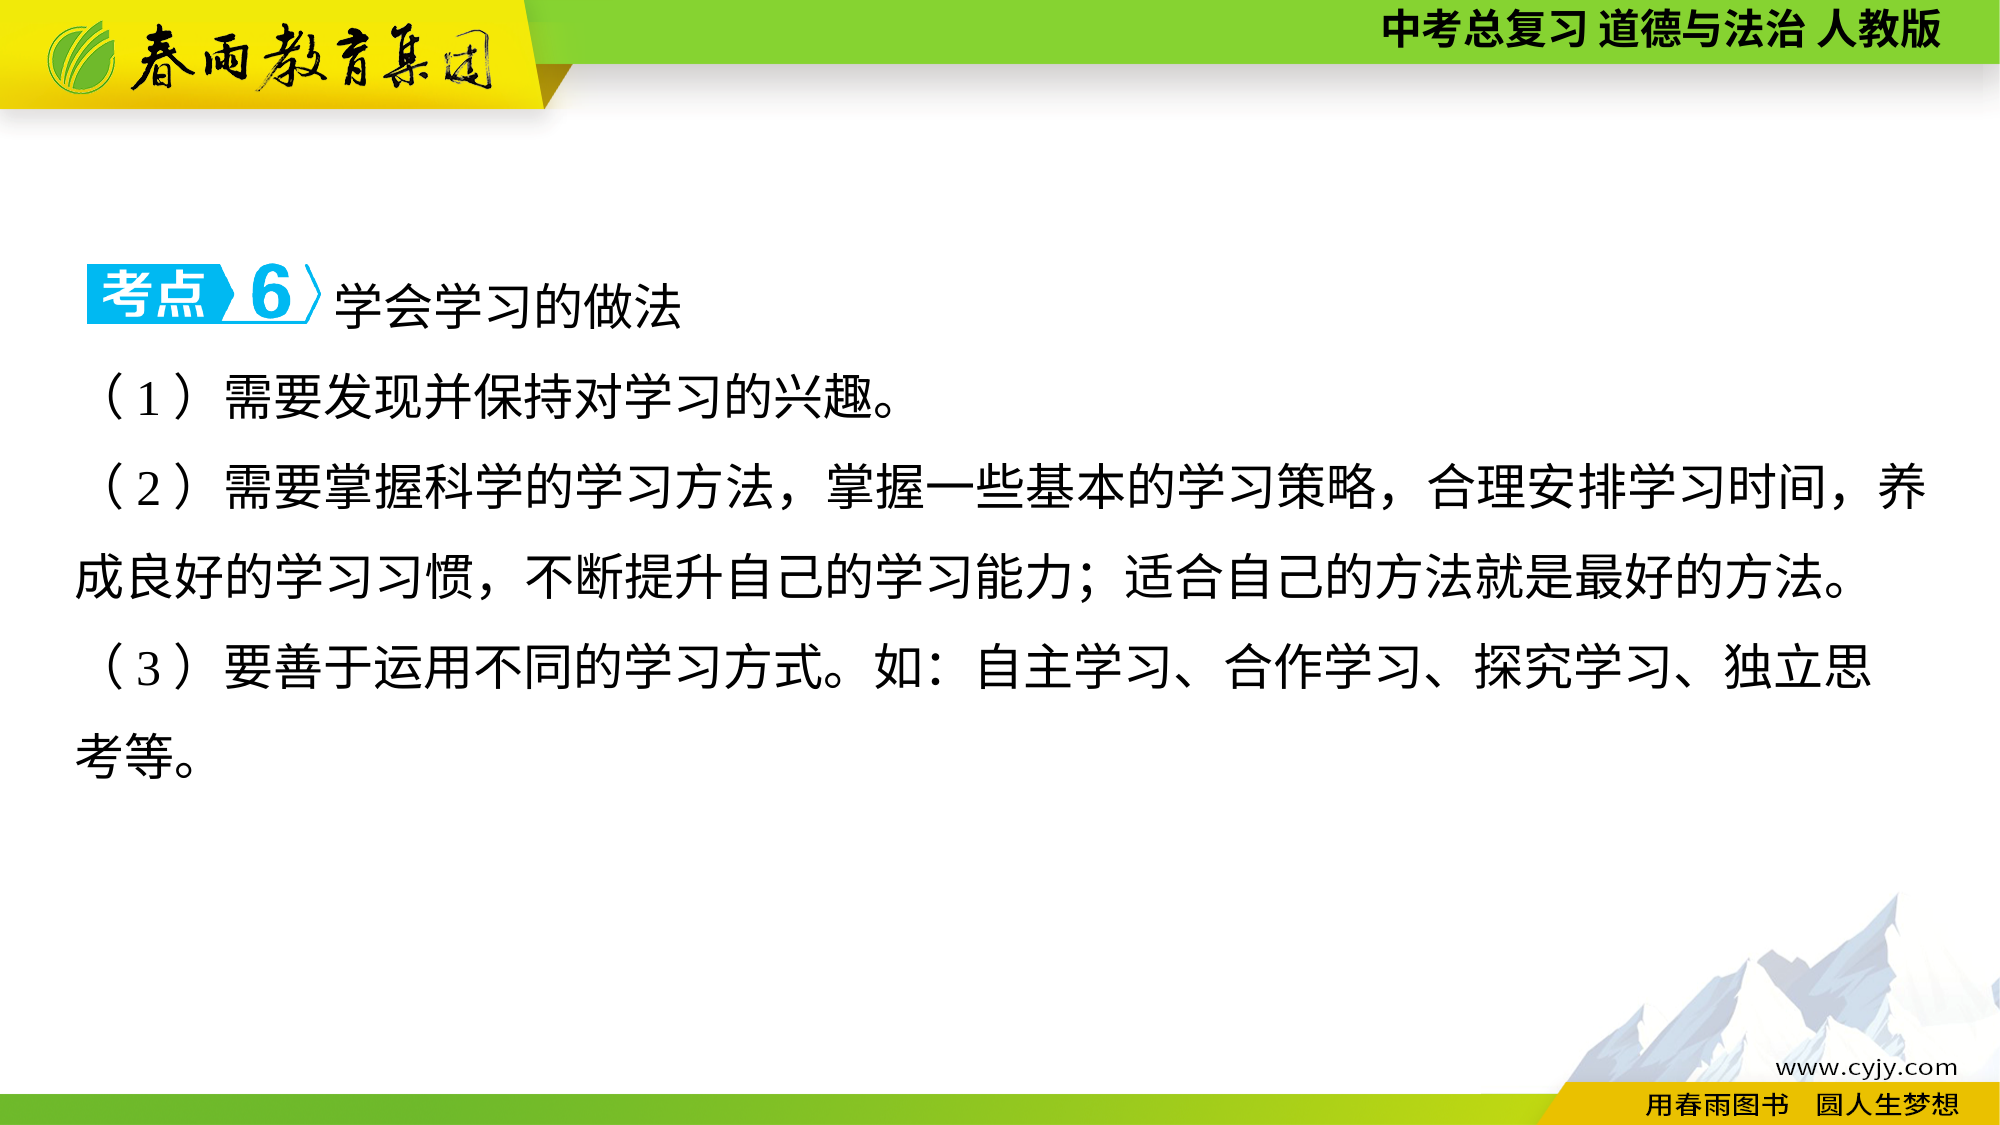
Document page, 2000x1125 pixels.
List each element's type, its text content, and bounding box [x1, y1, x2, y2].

picture [0, 0, 2000, 1125]
list 学会学习的做法 （1）需要发现并保持对学习的兴趣。 （2）需要掌握科学的学习方法，掌握一些基本的学习策略，合理安排学习时间，养成良好的学习习惯，不断提升自己的学习能力；适合自己的方法就是最好的方法。 （3）要善于运用不同的学习方式。如：自主学习、合作学习、探究学习、独立思 考等。 [59, 237, 1944, 799]
